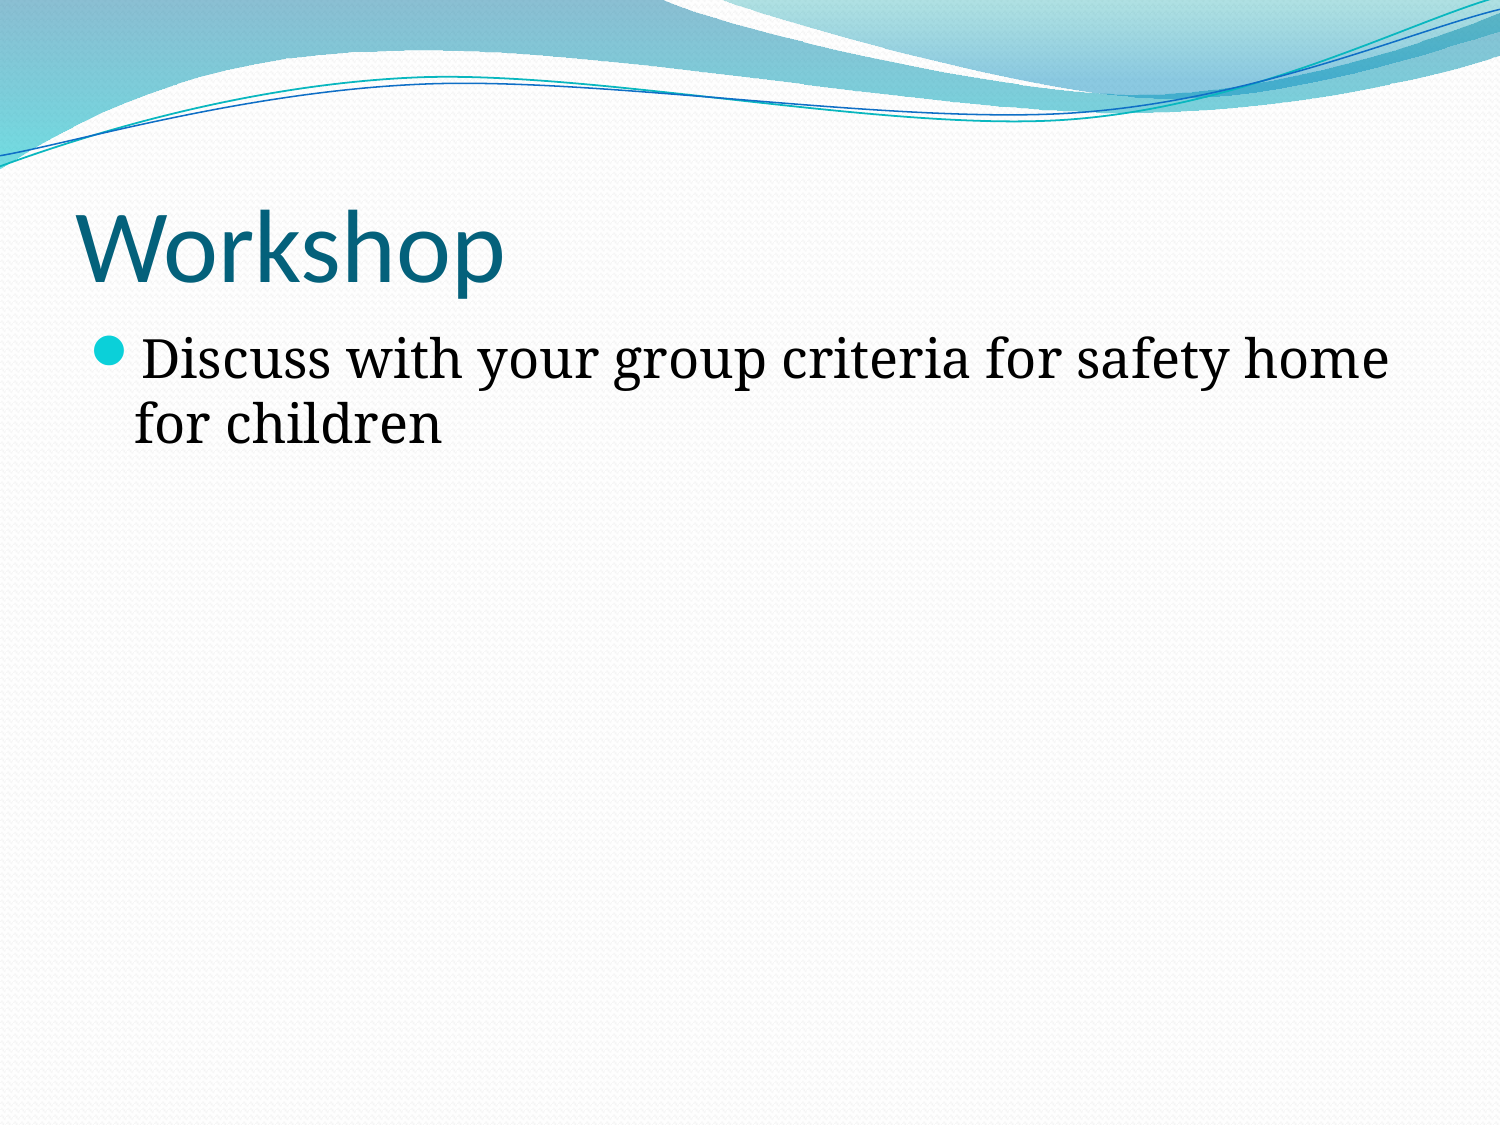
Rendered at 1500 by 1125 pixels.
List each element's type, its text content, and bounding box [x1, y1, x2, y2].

list Discuss with your group criteria for safety home for children [75, 317, 1425, 1038]
title Workshop [75, 115, 1425, 303]
